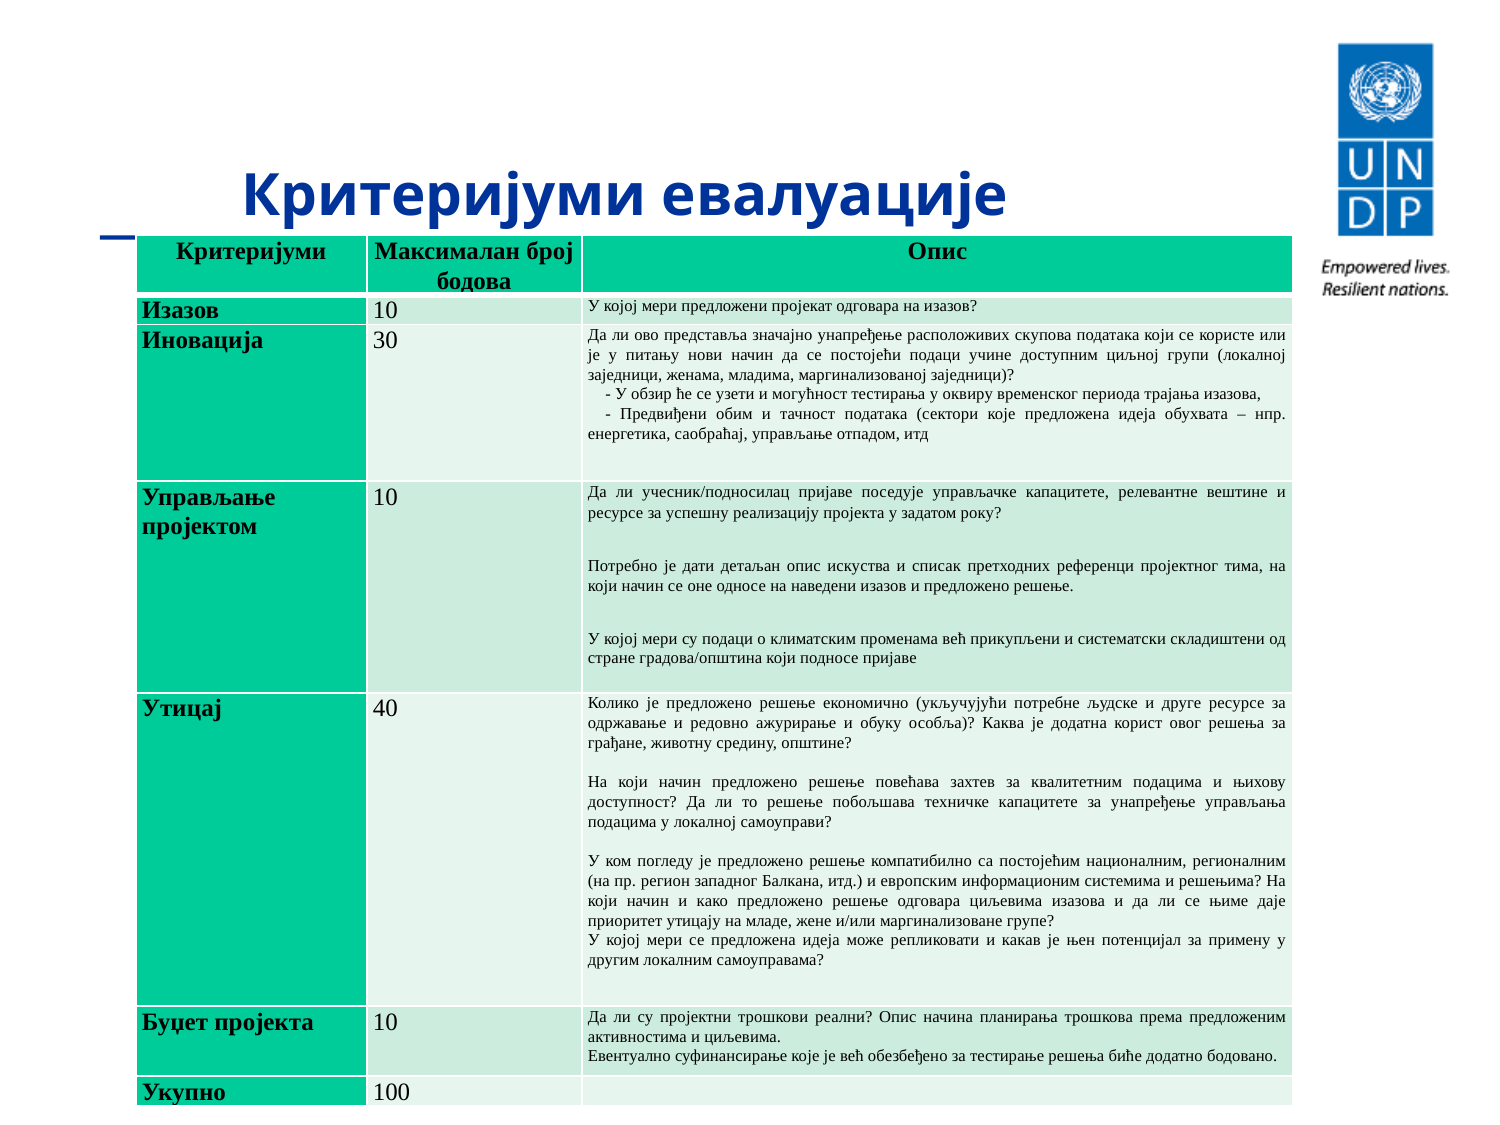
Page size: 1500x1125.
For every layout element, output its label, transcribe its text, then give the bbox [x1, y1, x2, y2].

table_header Опис [583, 236, 1292, 292]
picture [1312, 37, 1456, 302]
table_cell Укупно [137, 1077, 366, 1105]
table_cell 100 [368, 1077, 581, 1105]
table_cell Да ли су пројектни трошкови реални? Опис начина планирања трошкова према предложеним активностима и циљевима. Евентуално суфинансирање које је већ обезбеђено за тестирање решења биће додатно бодовано. [583, 1007, 1292, 1075]
table_cell Иновација [137, 325, 366, 480]
table_cell Изазов [137, 298, 366, 324]
list Критеријуми евалуације [87, 149, 1163, 236]
table_cell 40 [368, 694, 581, 1005]
table_cell Утицај [137, 694, 366, 1005]
table_cell Буџет пројекта [137, 1007, 366, 1075]
table_cell Да ли ово представља значајно унапређење расположивих скупова података који се користе или је у питању нови начин да се постојећи подаци учине доступним циљној групи (локалној заједници, женама, младима, маргинализованој заједници)? - У обзир ће се узети и могућност тестирања у оквиру временског периода трајања изазова, - Предвиђени обим и тачност података (сектори које предложена идеја обухвата – нпр. енергетика, саобраћај, управљање отпадом, итд [583, 325, 1292, 480]
table_cell 10 [368, 482, 581, 692]
table_header Критеријуми [137, 236, 366, 292]
table_cell У којој мери предложени пројекат одговара на изазов? [583, 298, 1292, 324]
table_cell Управљање пројектом [137, 482, 366, 692]
table_cell Колико је предложено решење економично (укључујући потребне људске и друге ресурсе за одржавање и редовно ажурирање и обуку особља)? Каква је додатна корист овог решења за грађане, животну средину, општине? На који начин предложено решење повећава захтев за квалитетним подацима и њихову доступност? Да ли то решење побољшава техничке капацитете за унапређење управљања подацима у локалној самоуправи? У ком погледу је предложено решење компатибилно са постојећим националним, регионалним (на пр. регион западног Балкана, итд.) и европским информационим системима и решењима? На који начин и како предложено решење одговара циљевима изазова и да ли се њиме даје приоритет утицају на младе, жене и/или маргинализоване групе? У којој мери се предложена идеја може репликовати и какав је њен потенцијал за примену у другим локалним самоуправама? [583, 694, 1292, 1005]
table_cell [583, 1077, 1292, 1105]
table_cell 10 [368, 1007, 581, 1075]
table_cell 10 [368, 298, 581, 324]
table_cell Да ли учесник/подносилац пријаве поседује управљачке капацитете, релевантне вештине и ресурсе за успешну реализацију пројекта у задатом року? Потребно је дати детаљан опис искуства и списак претходних референци пројектног тима, на који начин се оне односе на наведени изазов и предложено решење. У којој мери су подаци о климатским променама већ прикупљени и систематски складиштени од стране градова/општина који подносе пријаве [583, 482, 1292, 692]
table_cell 30 [368, 325, 581, 480]
table_header Максималан број бодова [368, 236, 581, 292]
